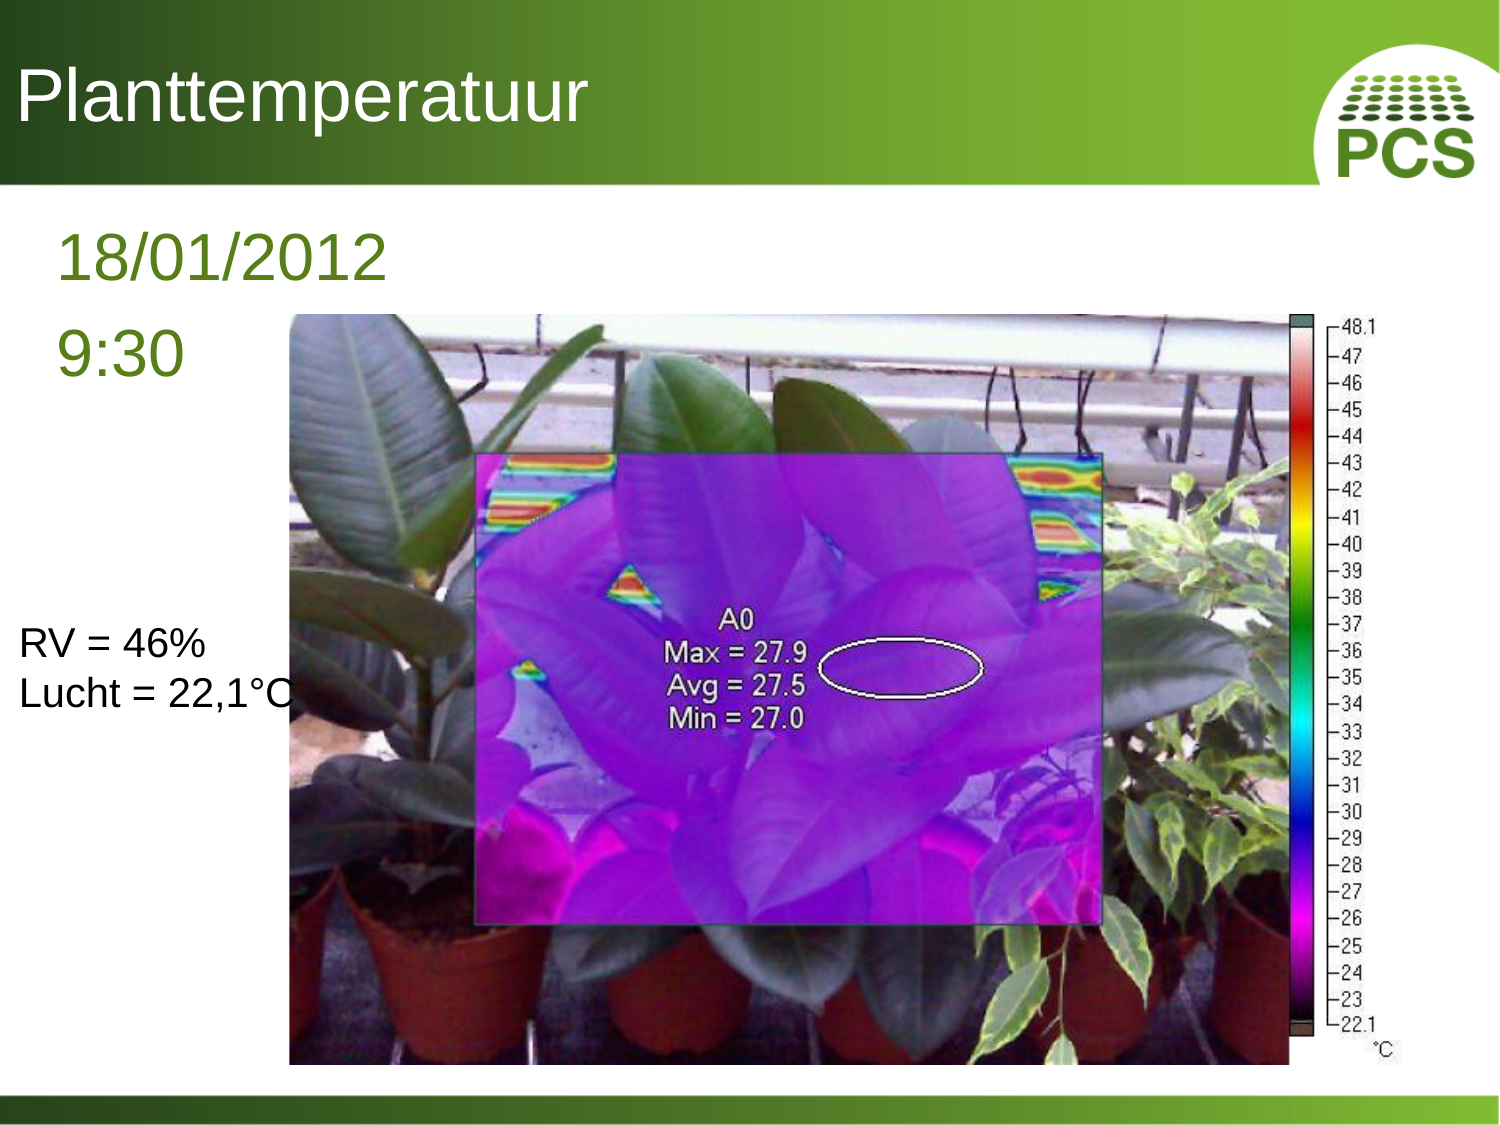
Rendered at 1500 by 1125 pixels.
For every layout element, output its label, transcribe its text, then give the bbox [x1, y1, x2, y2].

text_box 18/01/2012 9:30 [54, 195, 392, 390]
title Planttemperatuur [12, 44, 593, 235]
picture [0, 0, 1500, 1125]
text_box RV = 46% Lucht = 22,1°C [16, 614, 298, 717]
text_box [289, 314, 1477, 1065]
